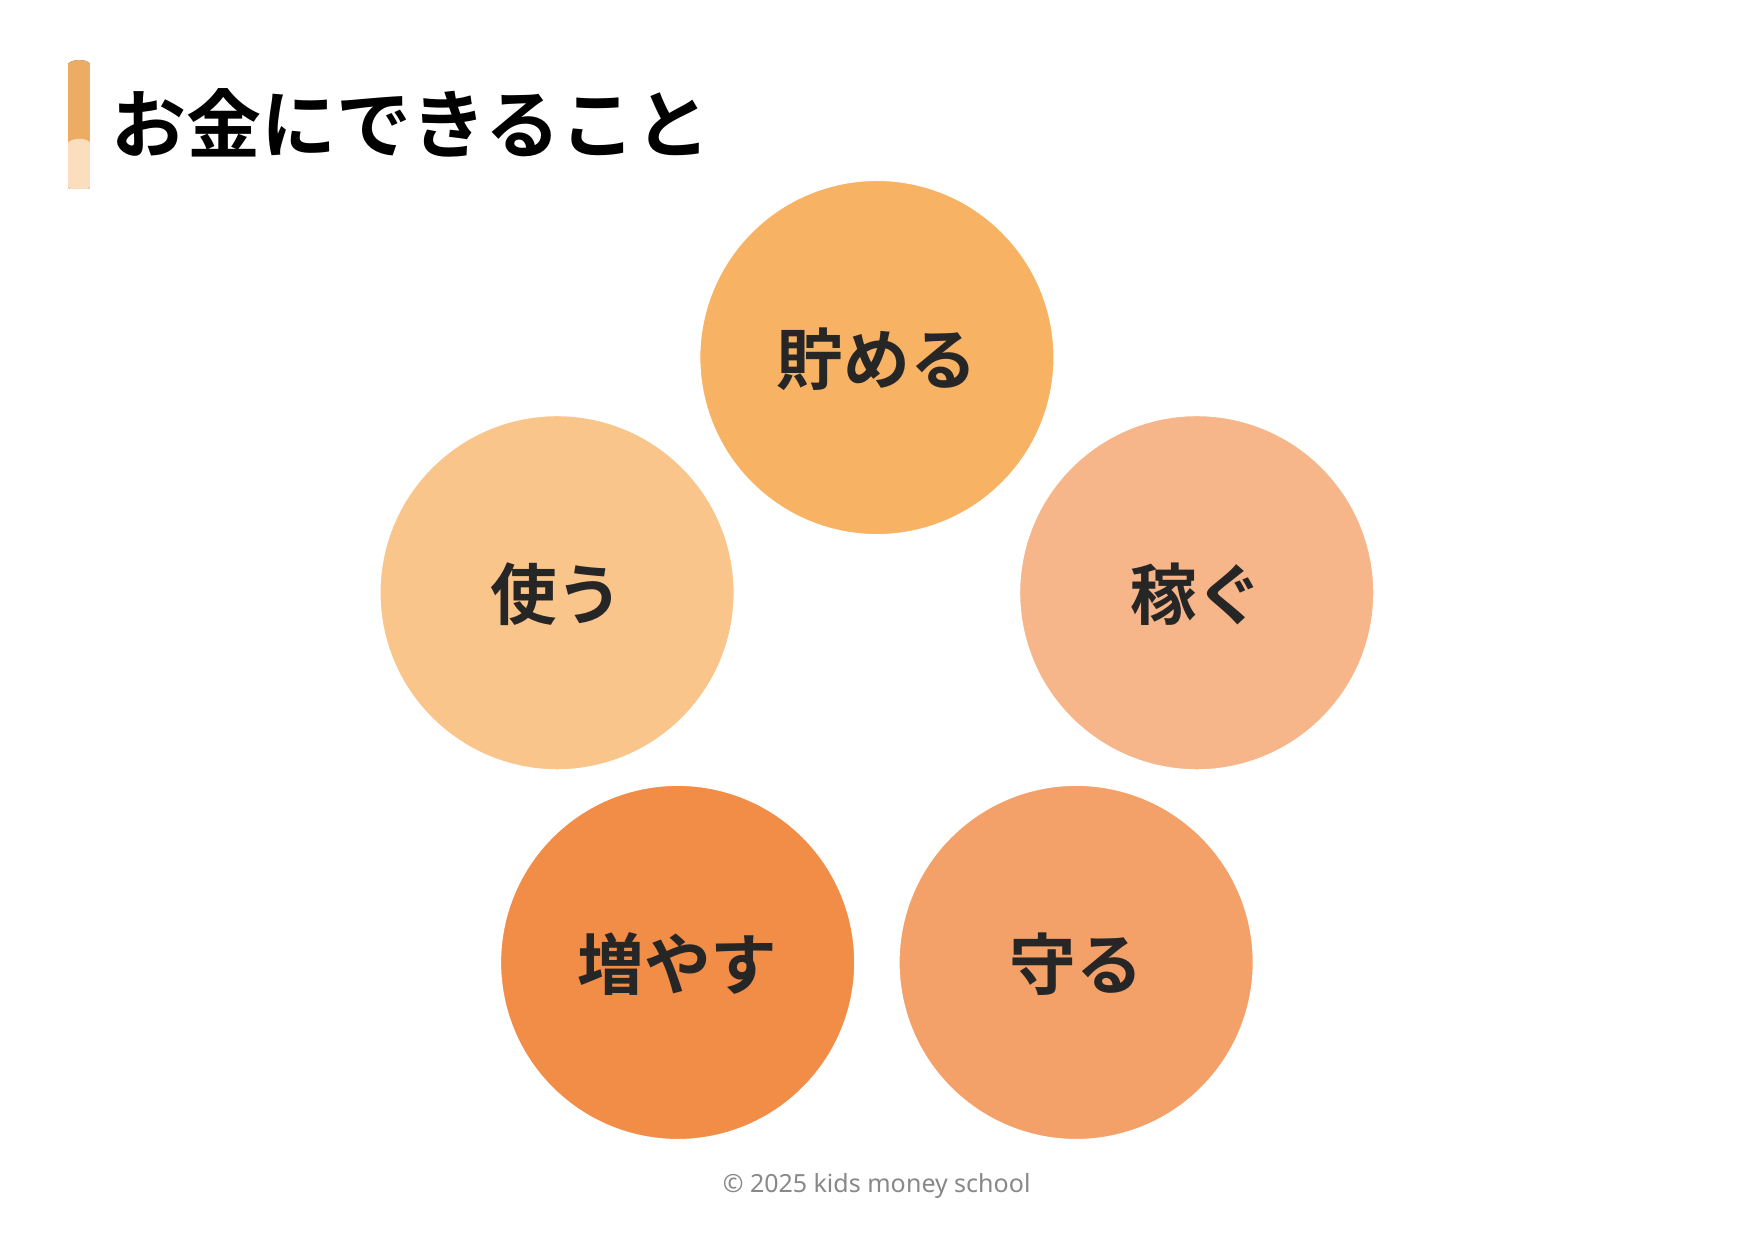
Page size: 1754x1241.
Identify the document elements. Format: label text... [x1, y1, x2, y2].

text_box お金にできること [96, 62, 1460, 183]
text_box 貯める [696, 176, 1058, 412]
picture [68, 59, 91, 189]
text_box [498, 783, 1256, 1142]
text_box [378, 413, 1376, 772]
